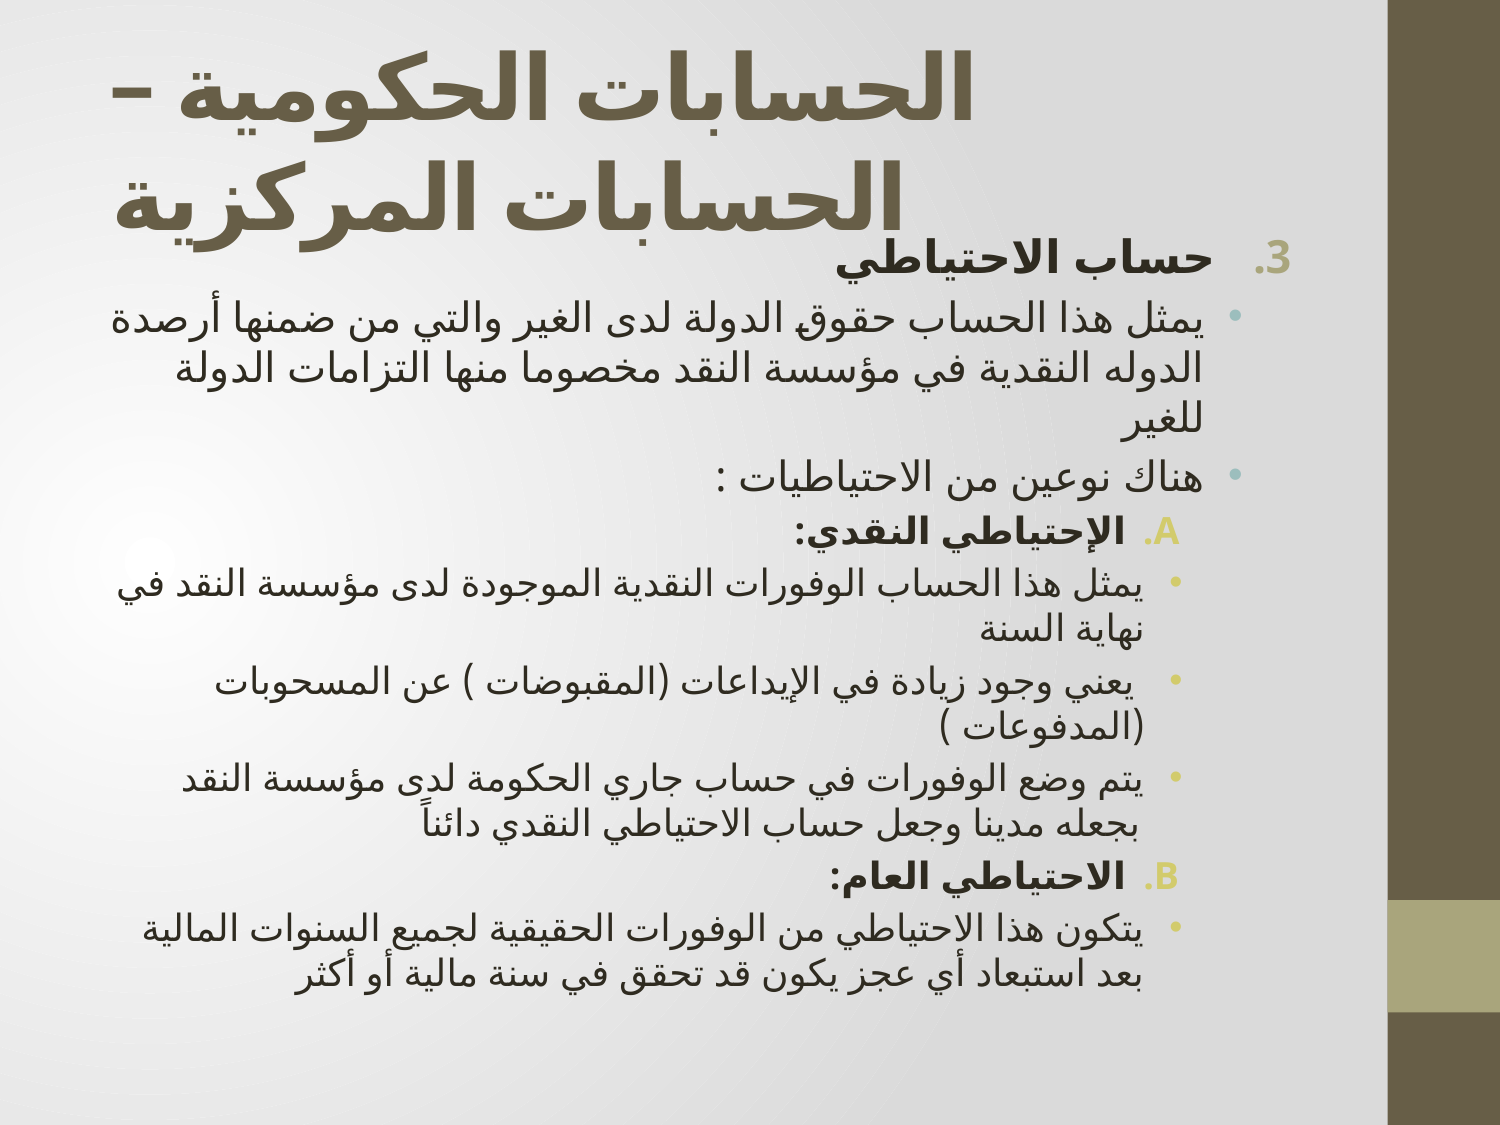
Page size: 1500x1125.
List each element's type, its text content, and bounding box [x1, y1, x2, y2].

list حساب الاحتياطي يمثل هذا الحساب حقوق الدولة لدى الغير والتي من ضمنها أرصدة الدوله النقدية في مؤسسة النقد مخصوما منها التزامات الدولة للغير هناك نوعين من الاحتياطيات : الإحتياطي النقدي: يمثل هذا الحساب الوفورات النقدية الموجودة لدى مؤسسة النقد في نهاية السنة يعني وجود زيادة في الإيداعات (المقبوضات ) عن المسحوبات (المدفوعات ) يتم وضع الوفورات في حساب جاري الحكومة لدى مؤسسة النقد بجعله مدينا وجعل حساب الاحتياطي النقدي دائناً الاحتياطي العام: يتكون هذا الاحتياطي من الوفورات الحقيقية لجميع السنوات المالية بعد استبعاد أي عجز يكون قد تحقق في سنة مالية أو أكثر [75, 219, 1325, 1050]
title الحسابات الحكومية – الحسابات المركزية [75, 45, 1325, 219]
